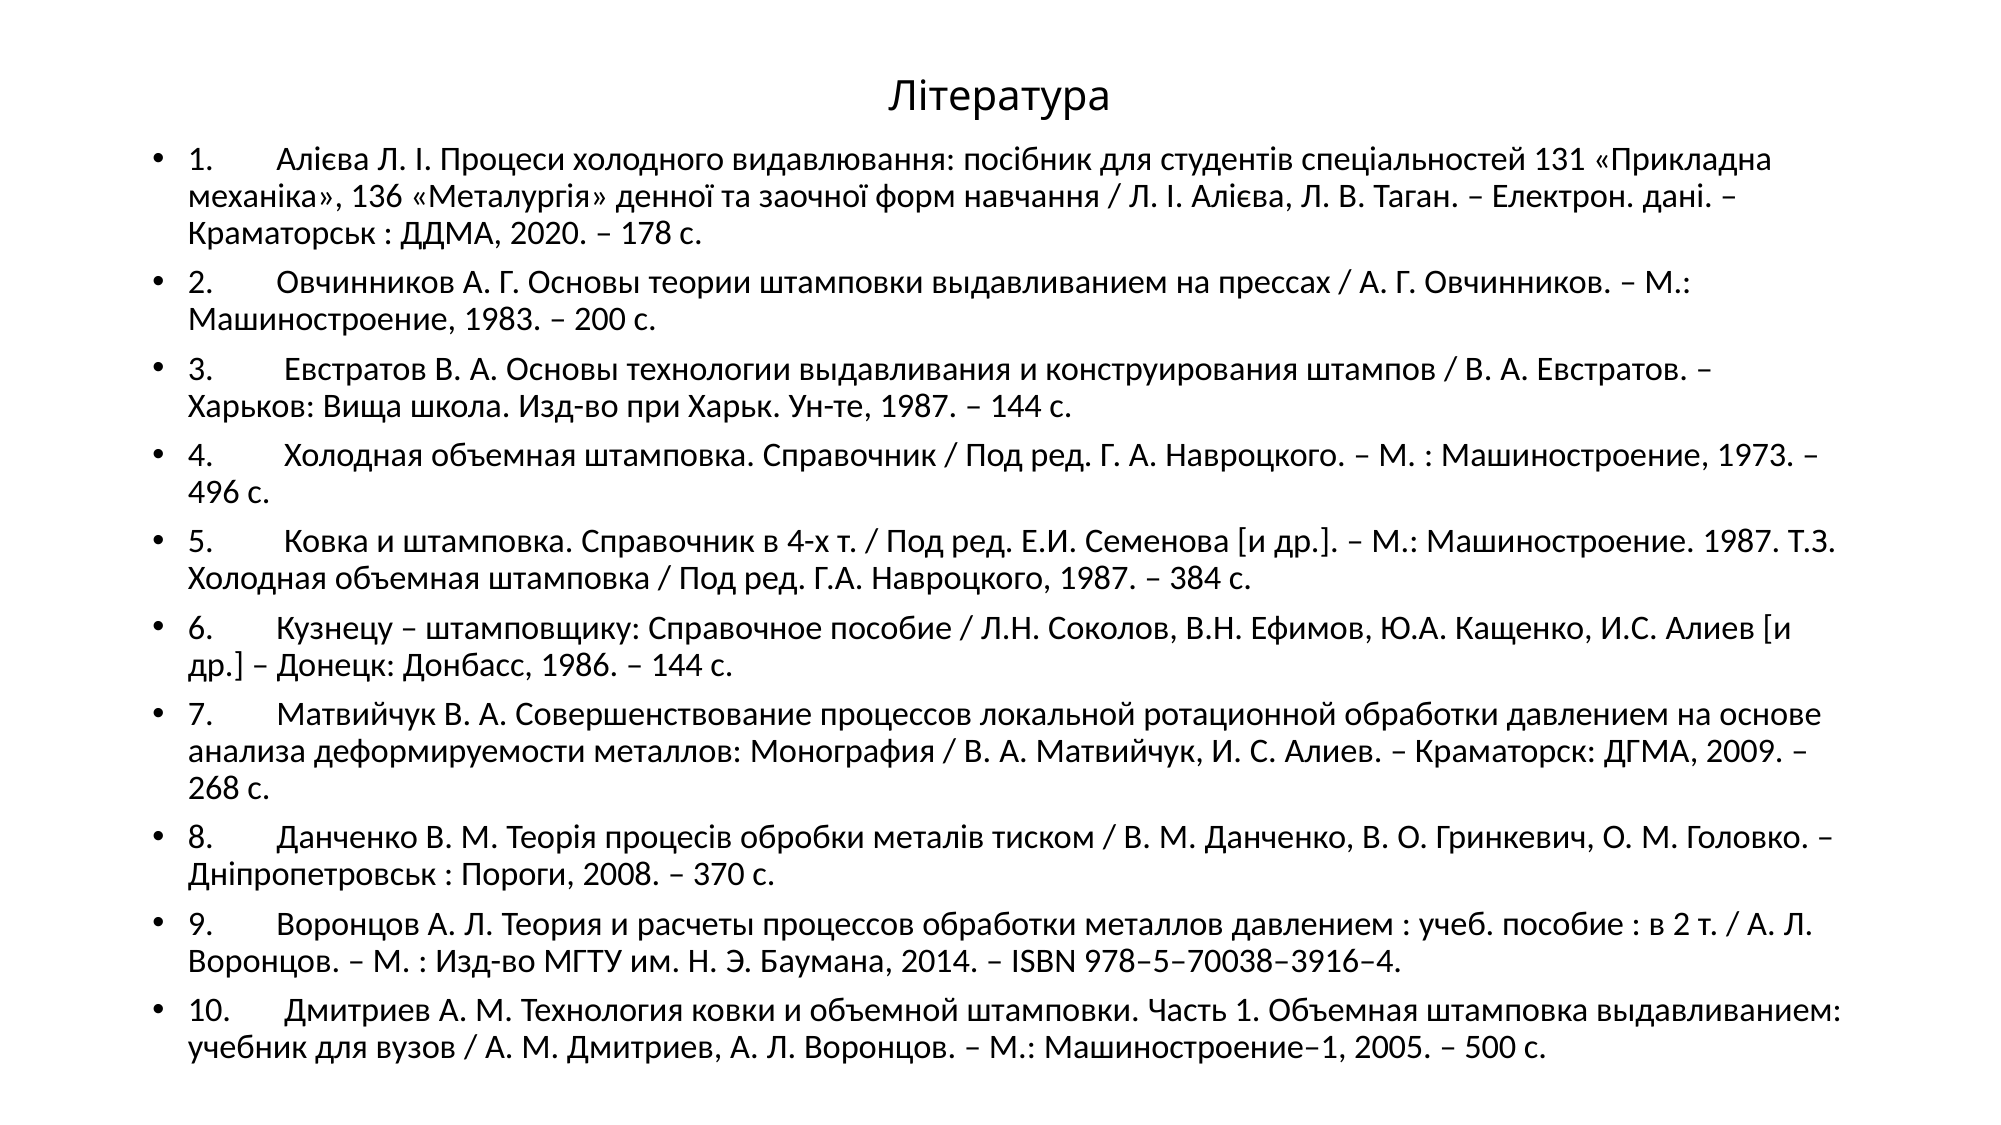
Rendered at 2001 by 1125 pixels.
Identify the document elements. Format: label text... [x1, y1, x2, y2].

title Література [137, 59, 1863, 133]
list 1. Алієва Л. І. Процеси холодного видавлювання: посібник для студентів спеціальностей 131 «Прикладна механіка», 136 «Металургія» денної та заочної форм навчання / Л. І. Алієва, Л. В. Таган. – Електрон. дані. – Краматорськ : ДДМА, 2020. – 178 с. 2. Овчинников А. Г. Основы теории штамповки выдавливанием на прессах / А. Г. Овчинников. – М.: Машиностроение, 1983. – 200 с. 3. Евстратов В. А. Основы технологии выдавливания и конструирования штампов / В. А. Евстратов. – Харьков: Вища школа. Изд-во при Харьк. Ун-те, 1987. – 144 с. 4. Холодная объемная штамповка. Справочник / Под ред. Г. А. Навроцкого. – М. : Машиностроение, 1973. – 496 с. 5. Ковка и штамповка. Справочник в 4-х т. / Под ред. Е.И. Семенова [и др.]. – М.: Машиностроение. 1987. Т.З. Холодная объемная штамповка / Под ред. Г.А. Навроцкого, 1987. – 384 с. 6. Кузнецу – штамповщику: Справочное пособие / Л.Н. Соколов, В.Н. Ефимов, Ю.А. Кащенко, И.С. Алиев [и др.] – Донецк: Донбасс, 1986. – 144 с. 7. Матвийчук В. А. Совершенствование процессов локальной ротационной обработки давлением на основе анализа деформируемости металлов: Монография / В. А. Матвийчук, И. С. Алиев. – Краматорск: ДГМА, 2009. – 268 с. 8. Данченко В. М. Теорія процесів обробки металів тиском / В. М. Данченко, В. О. Гринкевич, О. М. Головко. – Дніпропетровськ : Пороги, 2008. – 370 с. 9. Воронцов А. Л. Теория и расчеты процессов обработки металлов давлением : учеб. пособие : в 2 т. / А. Л. Воронцов. – М. : Изд-во МГТУ им. Н. Э. Баумана, 2014. – ISBN 978–5–70038–3916–4. 10. Дмитриев А. М. Технология ковки и объемной штамповки. Часть 1. Объемная штамповка выдавливанием: учебник для вузов / А. М. Дмитриев, А. Л. Воронцов. – М.: Машиностроение–1, 2005. – 500 с. [137, 133, 1863, 1103]
